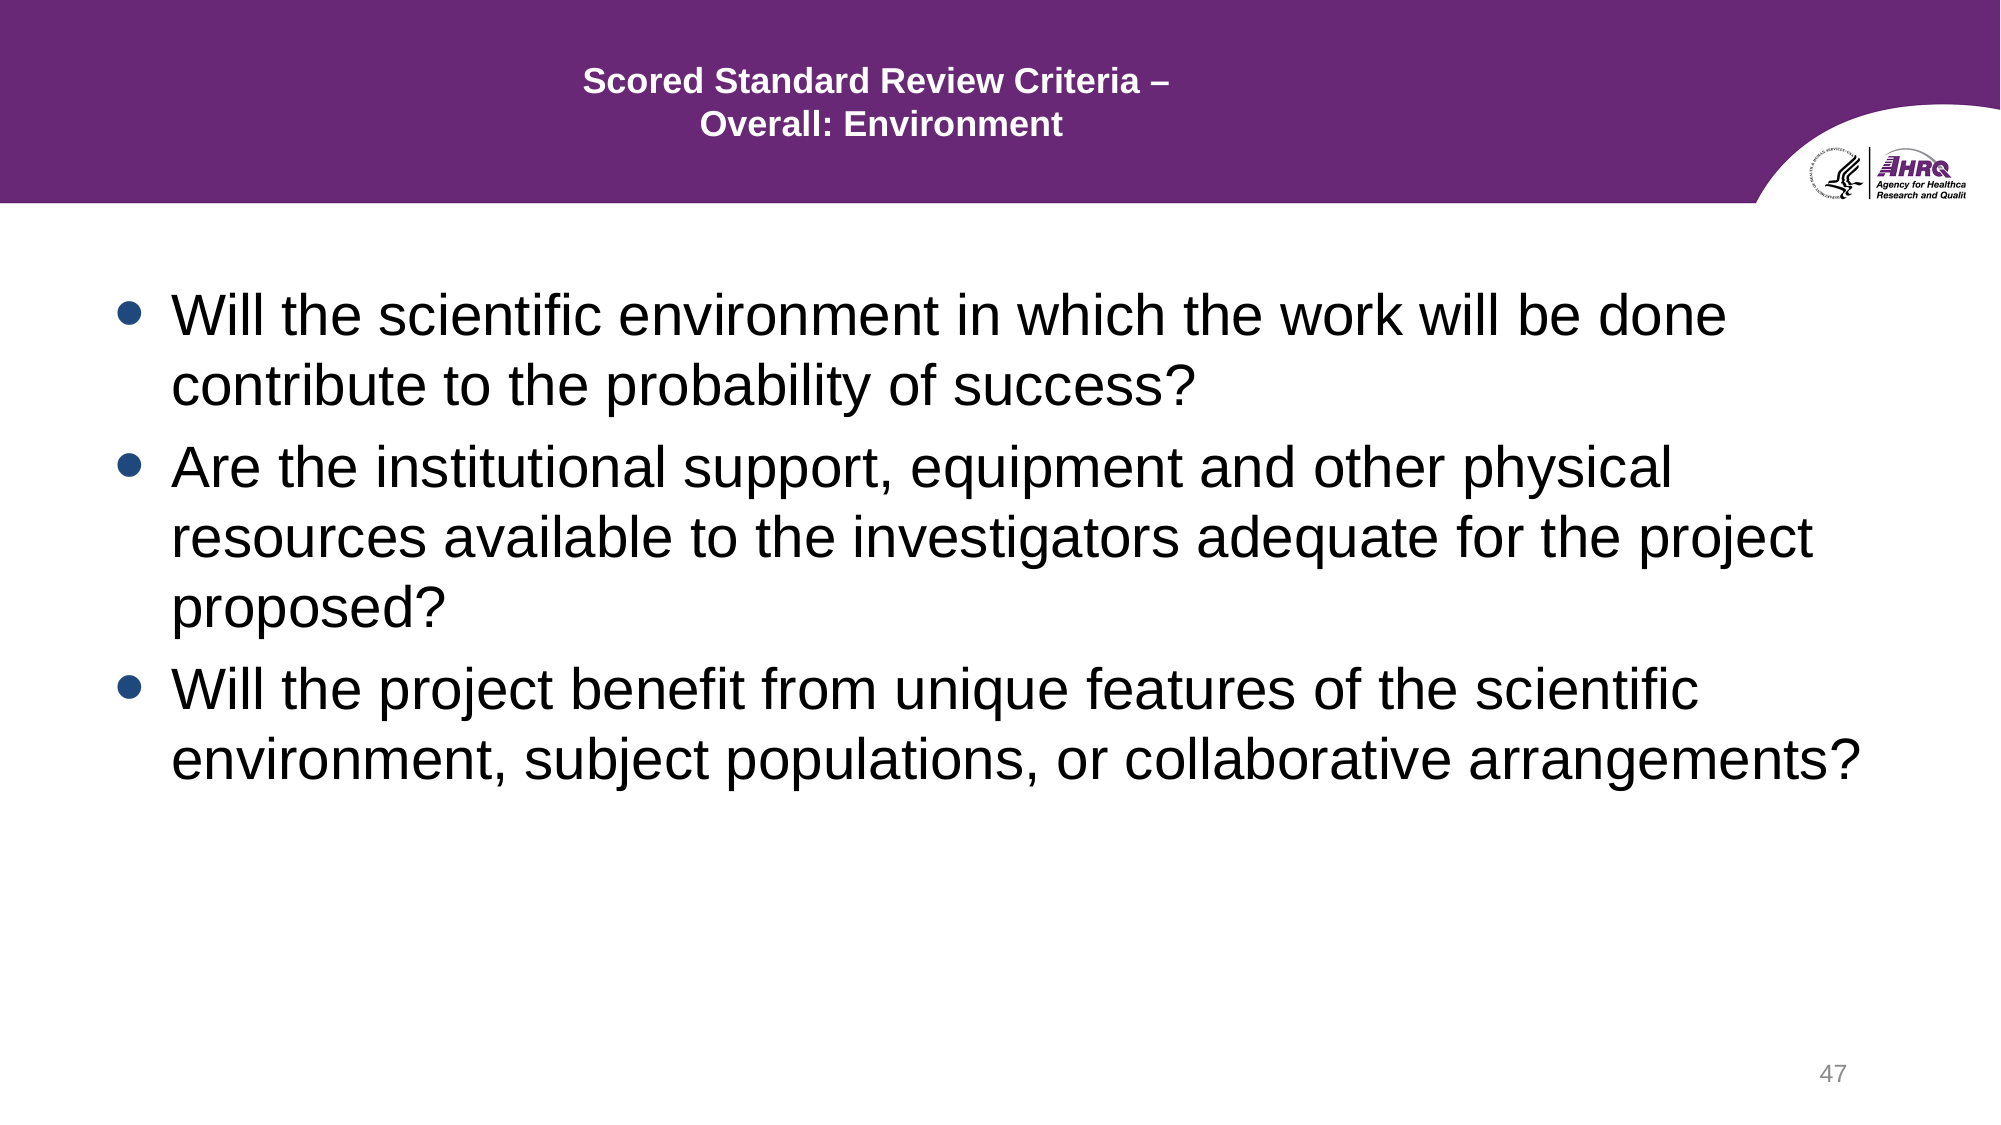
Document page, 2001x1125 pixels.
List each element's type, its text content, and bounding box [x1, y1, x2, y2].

title Scored Standard Review Criteria – Overall: Environment [38, 50, 1725, 152]
list Will the scientific environment in which the work will be done contribute to the probability of success? Are the institutional support, equipment and other physical resources available to the investigators adequate for the project proposed? Will the project benefit from unique features of the scientific environment, subject populations, or collaborative arrangements? [99, 270, 1900, 1013]
slide_number 47 [1412, 1042, 1863, 1103]
picture [0, 0, 2001, 1125]
